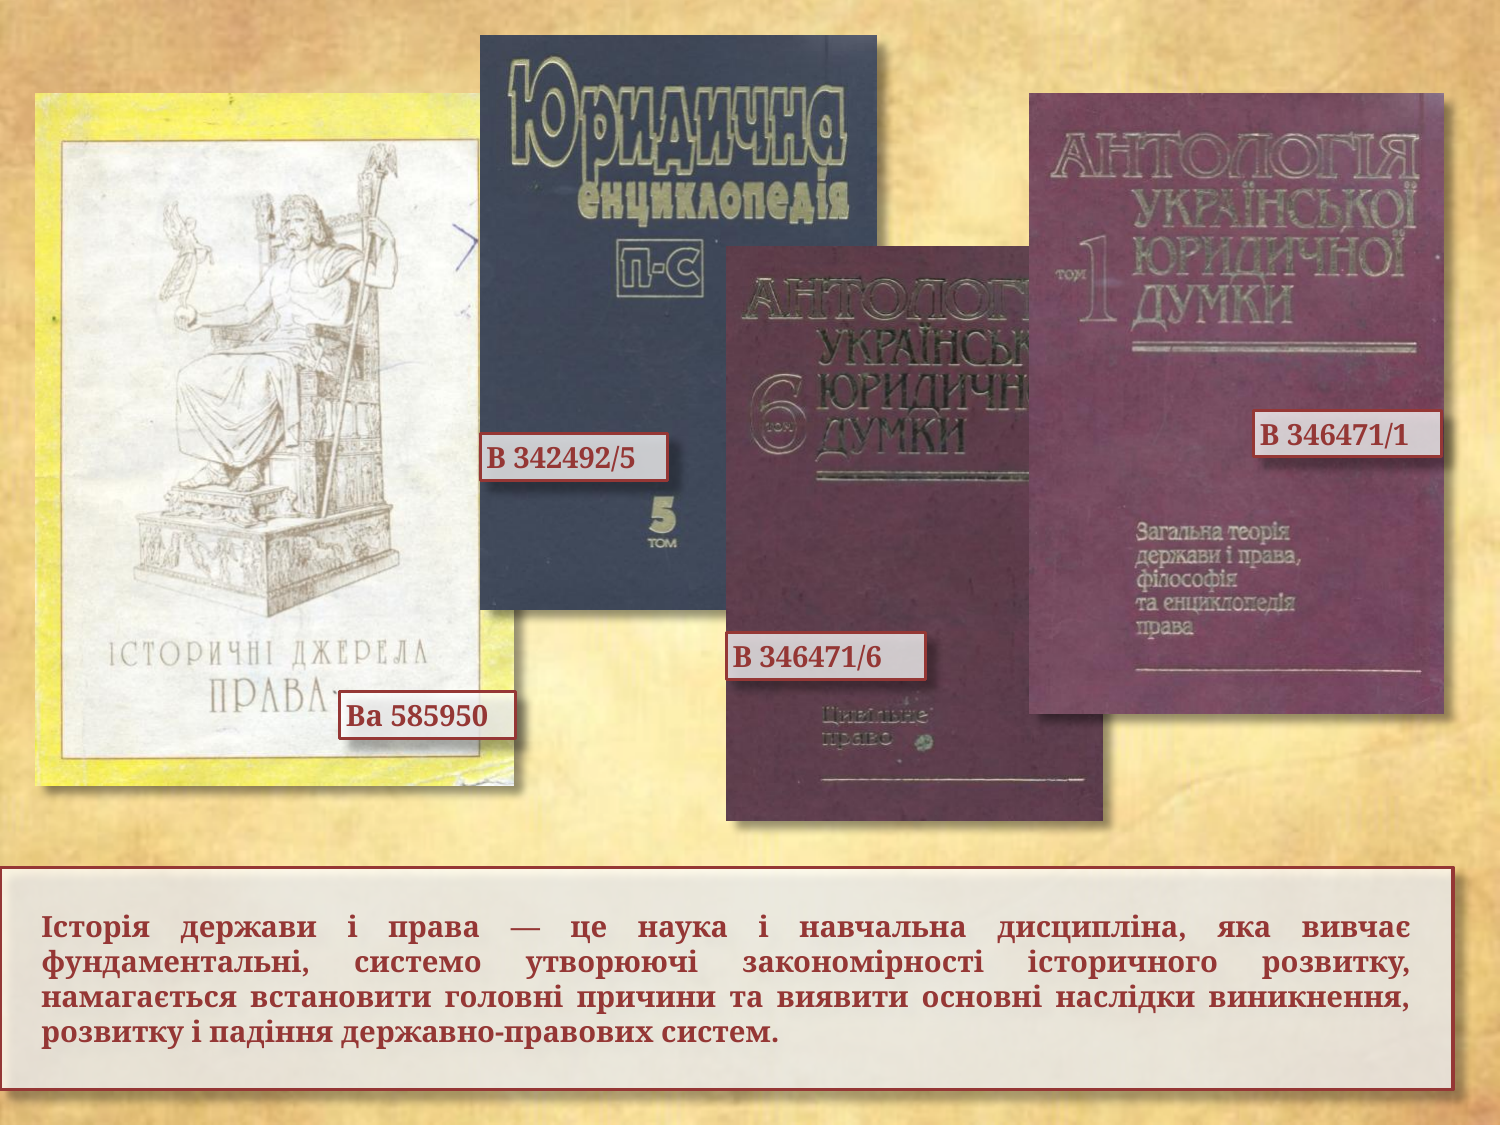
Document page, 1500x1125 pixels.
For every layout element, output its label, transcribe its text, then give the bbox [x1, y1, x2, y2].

picture [34, 34, 1444, 821]
text_box Історія держави і права — це наука і навчальна дисципліна, яка вивчає фундаментальні, системо утворюючі закономірності історичного розвитку, намагається встановити головні причини та виявити основні наслідки виникнення, розвитку і падіння державно-правових систем. [0, 867, 1453, 1090]
text_box Вс 31791 [0, 0, 1500, 1125]
